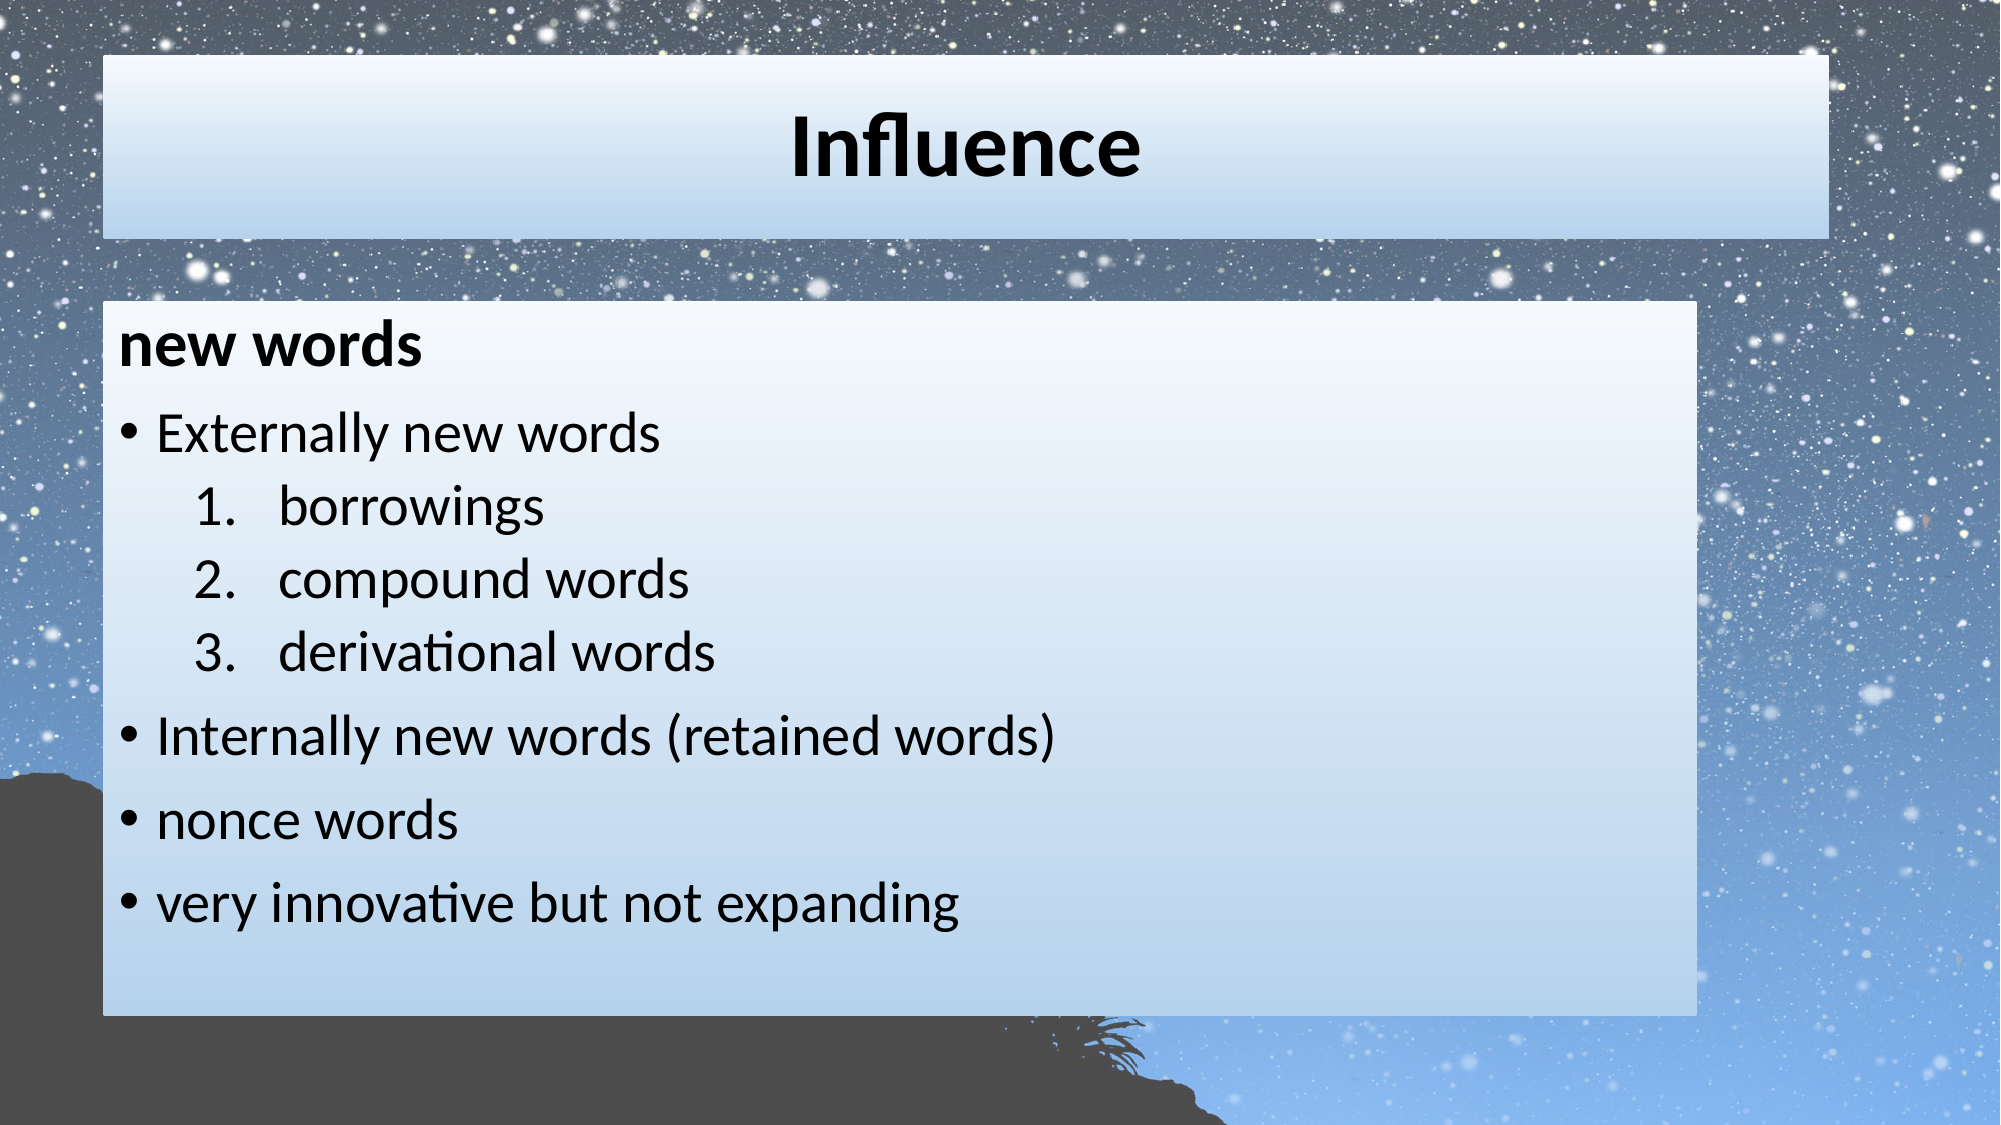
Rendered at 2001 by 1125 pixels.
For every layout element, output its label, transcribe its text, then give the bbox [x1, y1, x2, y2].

title Influence [103, 55, 1829, 239]
list new words Externally new words borrowings compound words derivational words Internally new words (retained words) nonce words very innovative but not expanding [103, 301, 1697, 1016]
